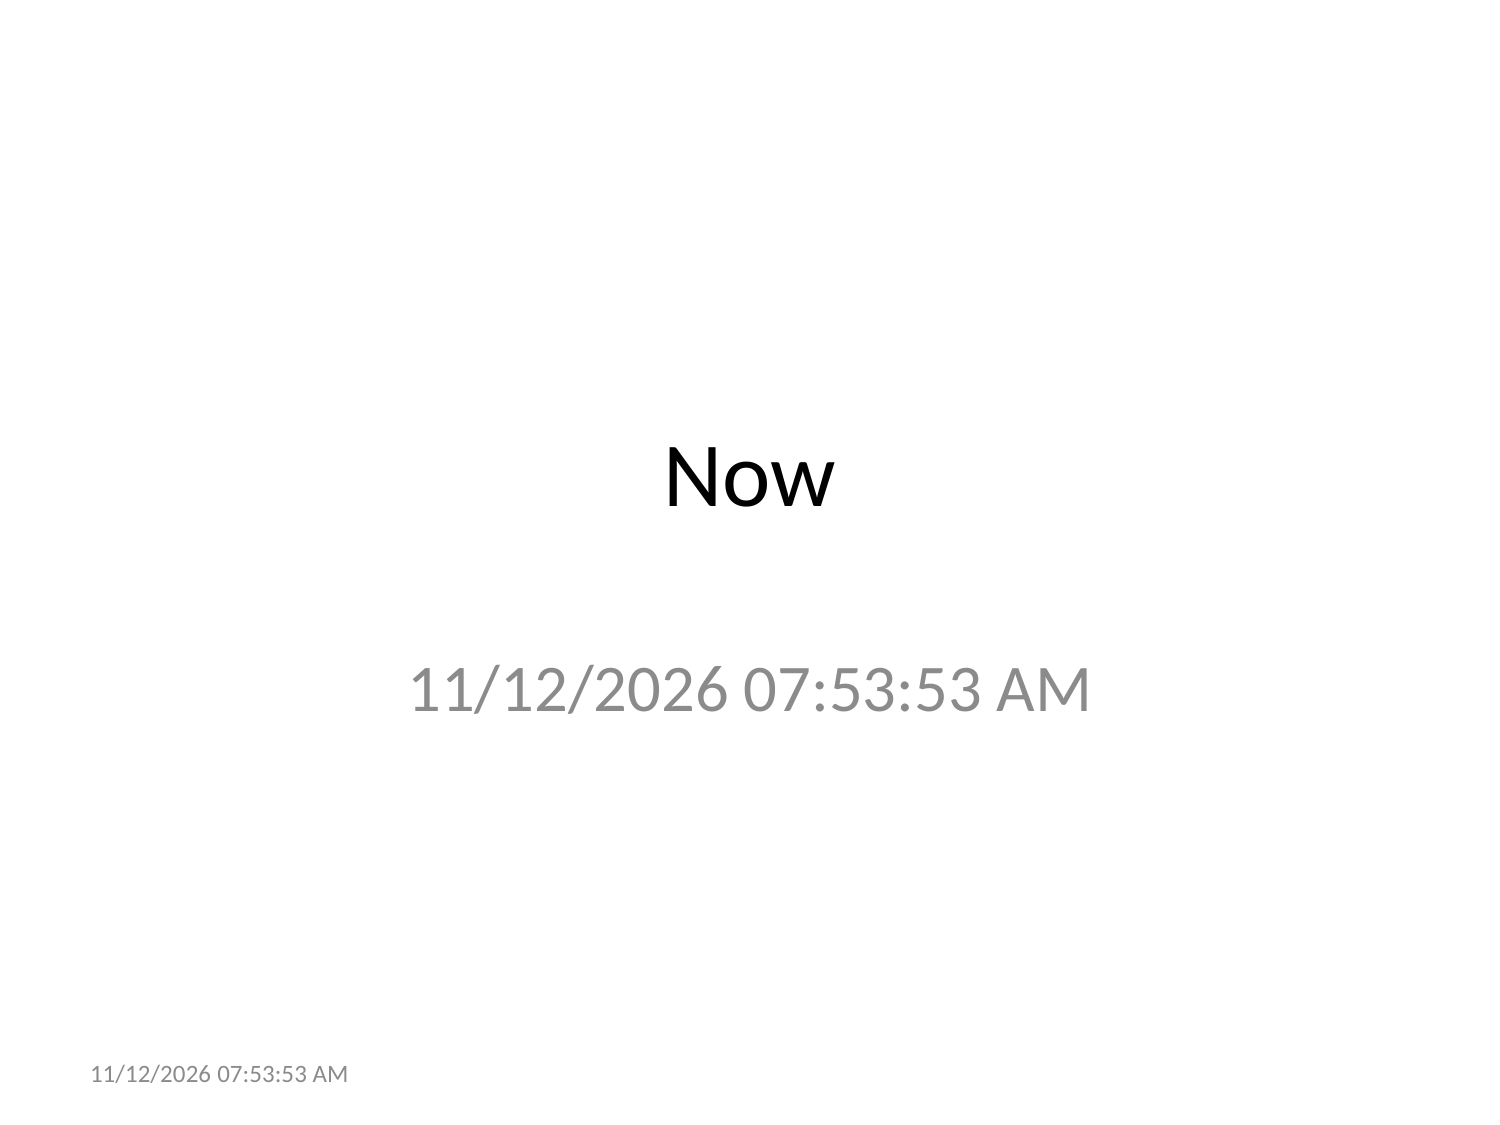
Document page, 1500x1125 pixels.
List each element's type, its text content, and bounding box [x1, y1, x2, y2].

title Now [112, 349, 1388, 591]
subtitle 2011-12-19 10:20:04 AM [225, 637, 1275, 925]
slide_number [75, 1042, 425, 1103]
